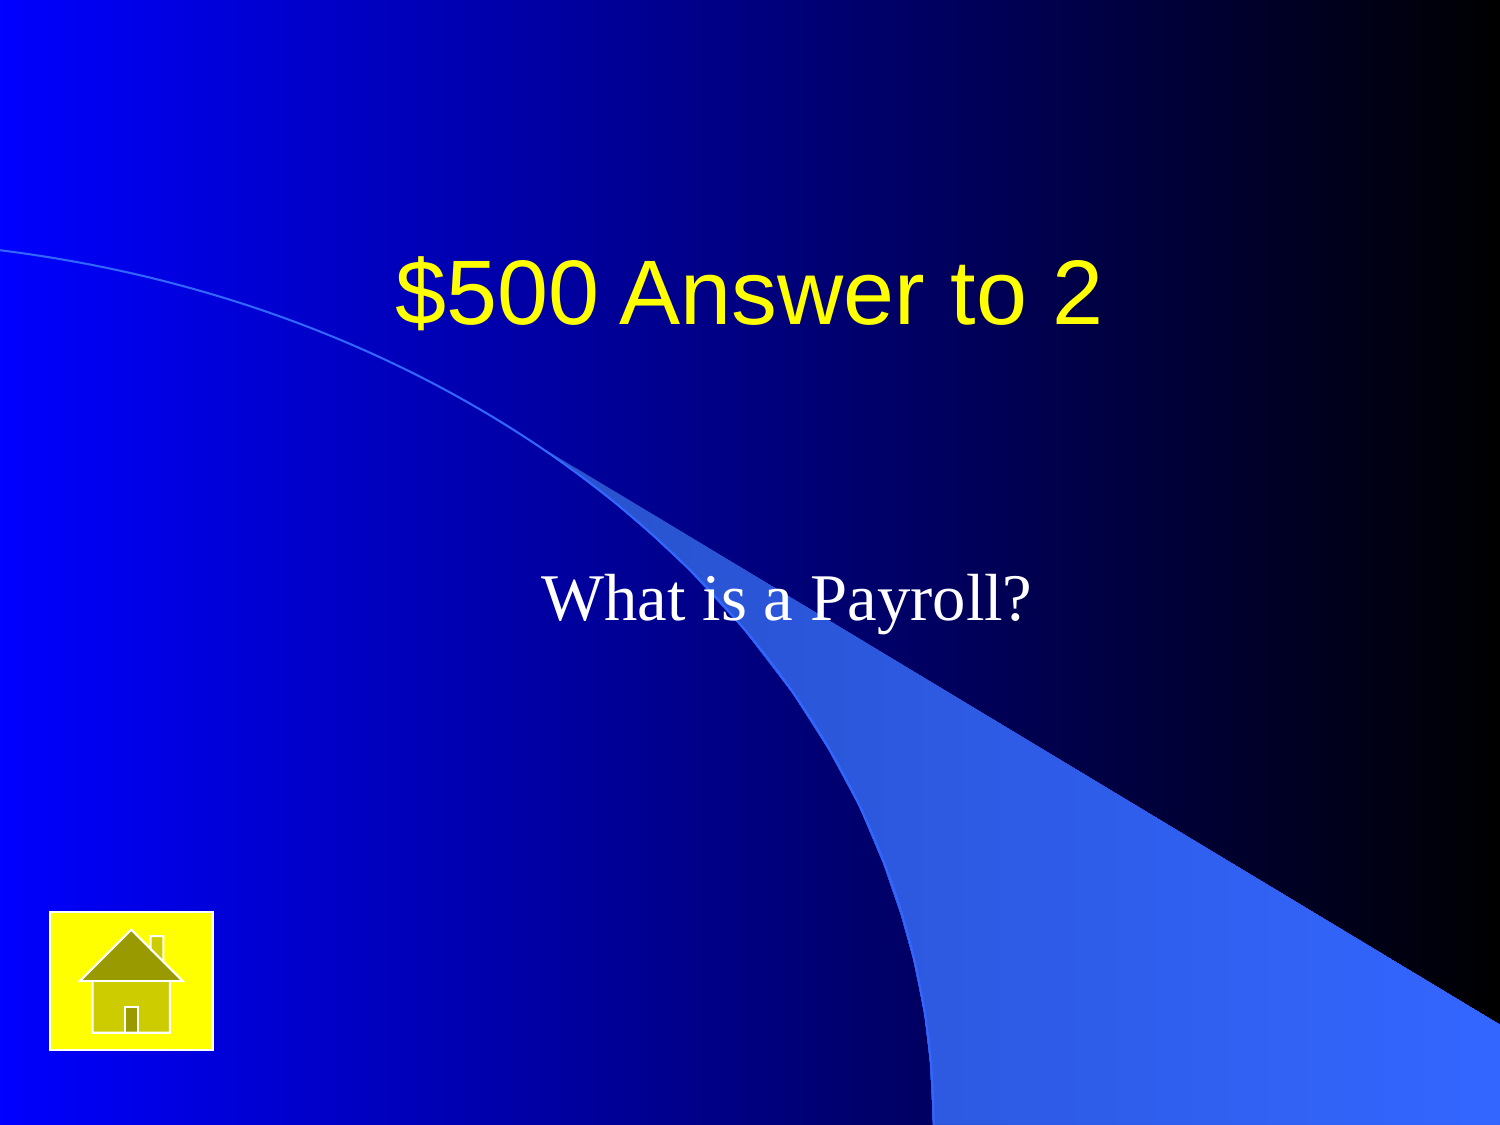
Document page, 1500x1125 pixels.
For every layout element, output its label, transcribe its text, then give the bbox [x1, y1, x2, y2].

subtitle What is a Payroll? [262, 449, 1313, 738]
title $500 Answer to 2 [112, 162, 1388, 351]
